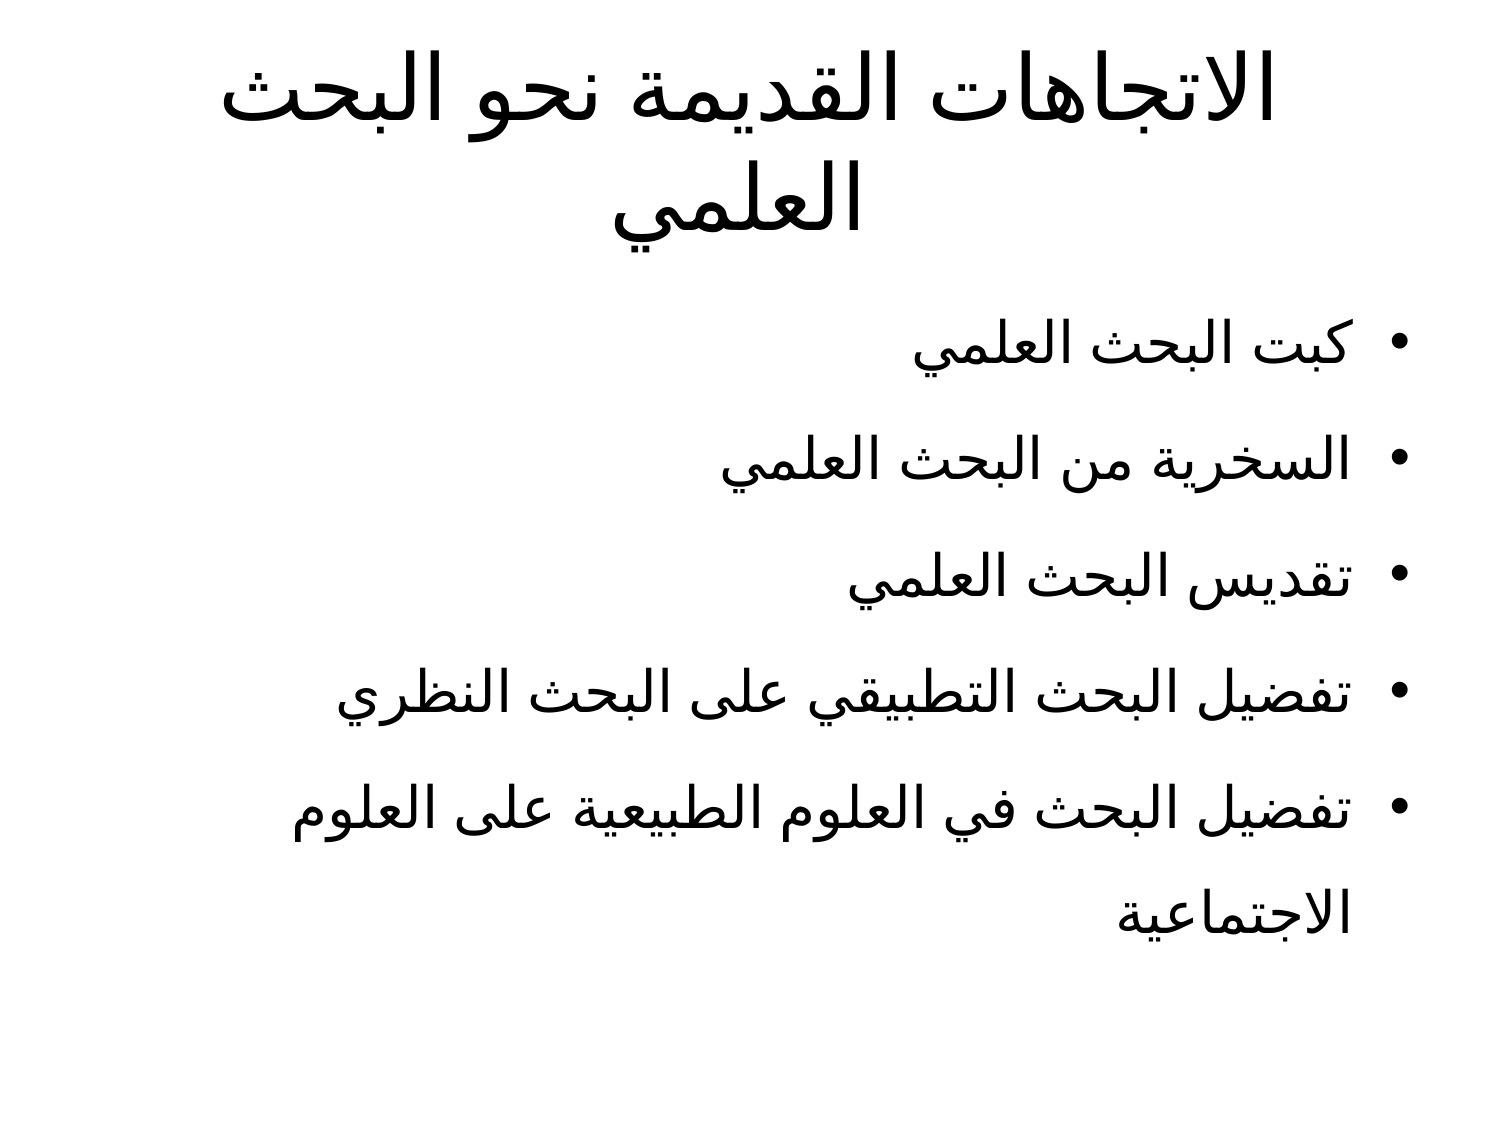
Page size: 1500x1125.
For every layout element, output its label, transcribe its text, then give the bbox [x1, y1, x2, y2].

title الاتجاهات القديمة نحو البحث العلمي [75, 45, 1425, 233]
list كبت البحث العلمي السخرية من البحث العلمي تقديس البحث العلمي تفضيل البحث التطبيقي على البحث النظري تفضيل البحث في العلوم الطبيعية على العلوم الاجتماعية [75, 262, 1425, 1005]
